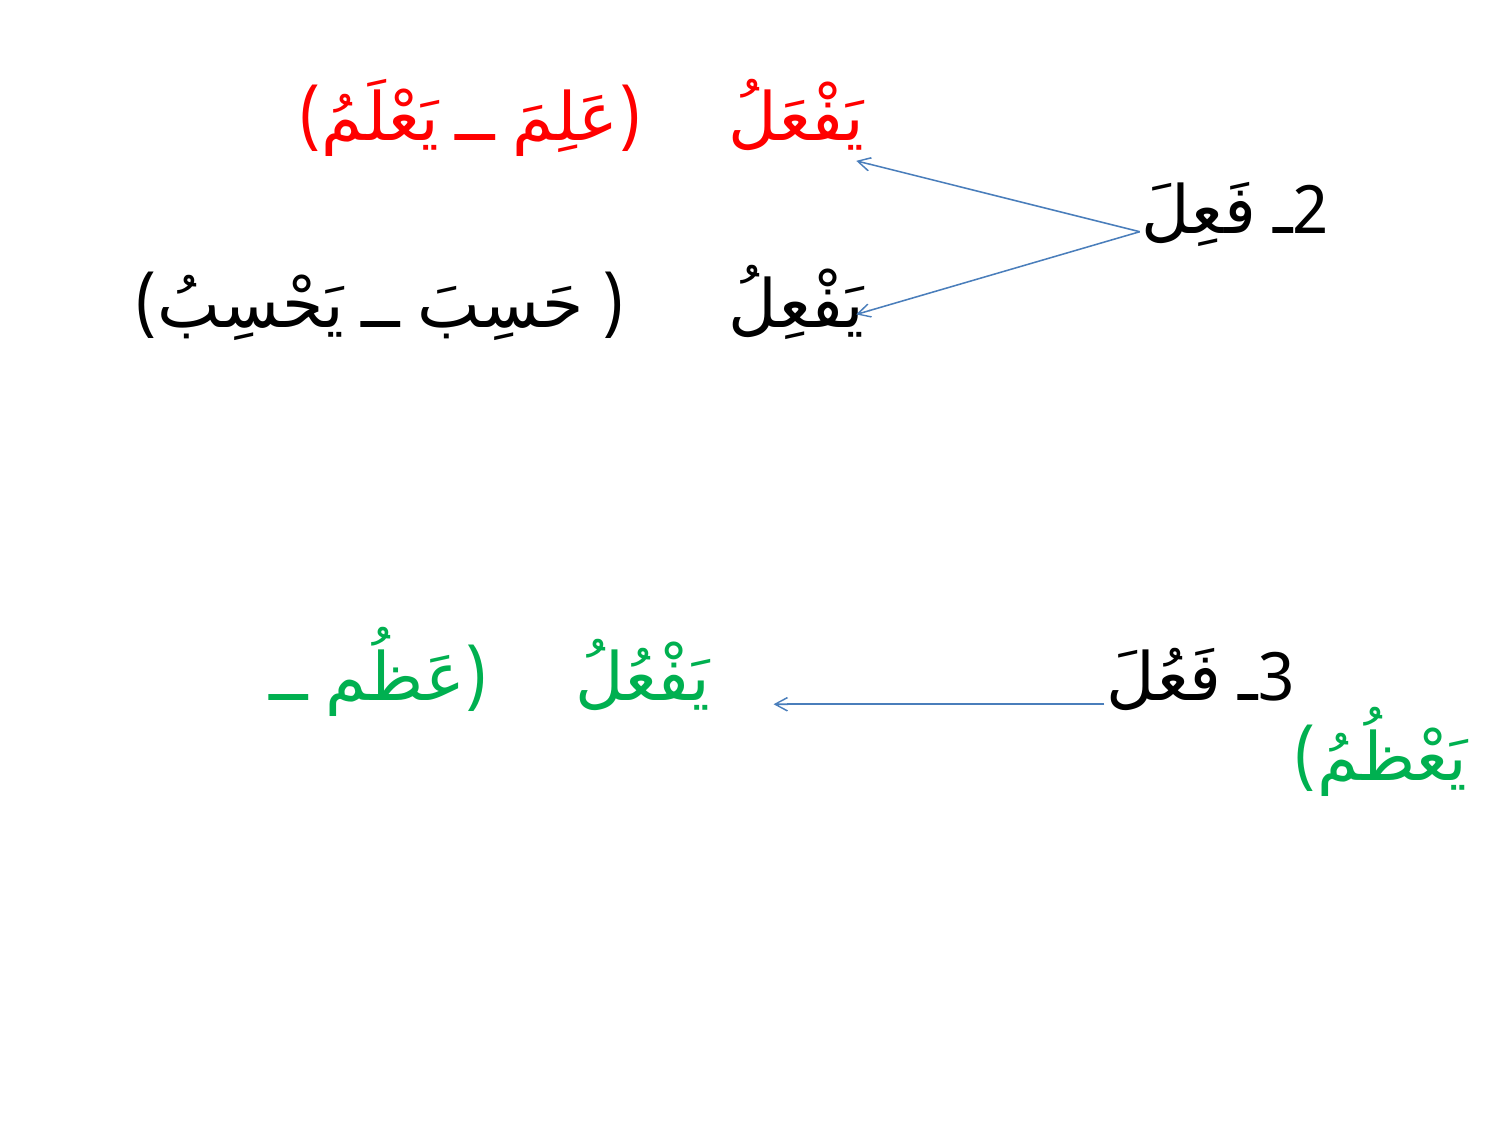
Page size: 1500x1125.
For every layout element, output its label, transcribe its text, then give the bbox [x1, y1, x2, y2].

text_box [856, 160, 1141, 231]
list يَفْعَلُ (عَلِمَ ــ يَعْلَمُ) 2ـ فَعِلَ يَفْعِلُ ( حَسِبَ ــ يَحْسِبُ) 3ـ فَعُلَ يَفْعُلُ (عَظُم ــ يَعْظُمُ) [64, 66, 1483, 1047]
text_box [856, 231, 1141, 315]
